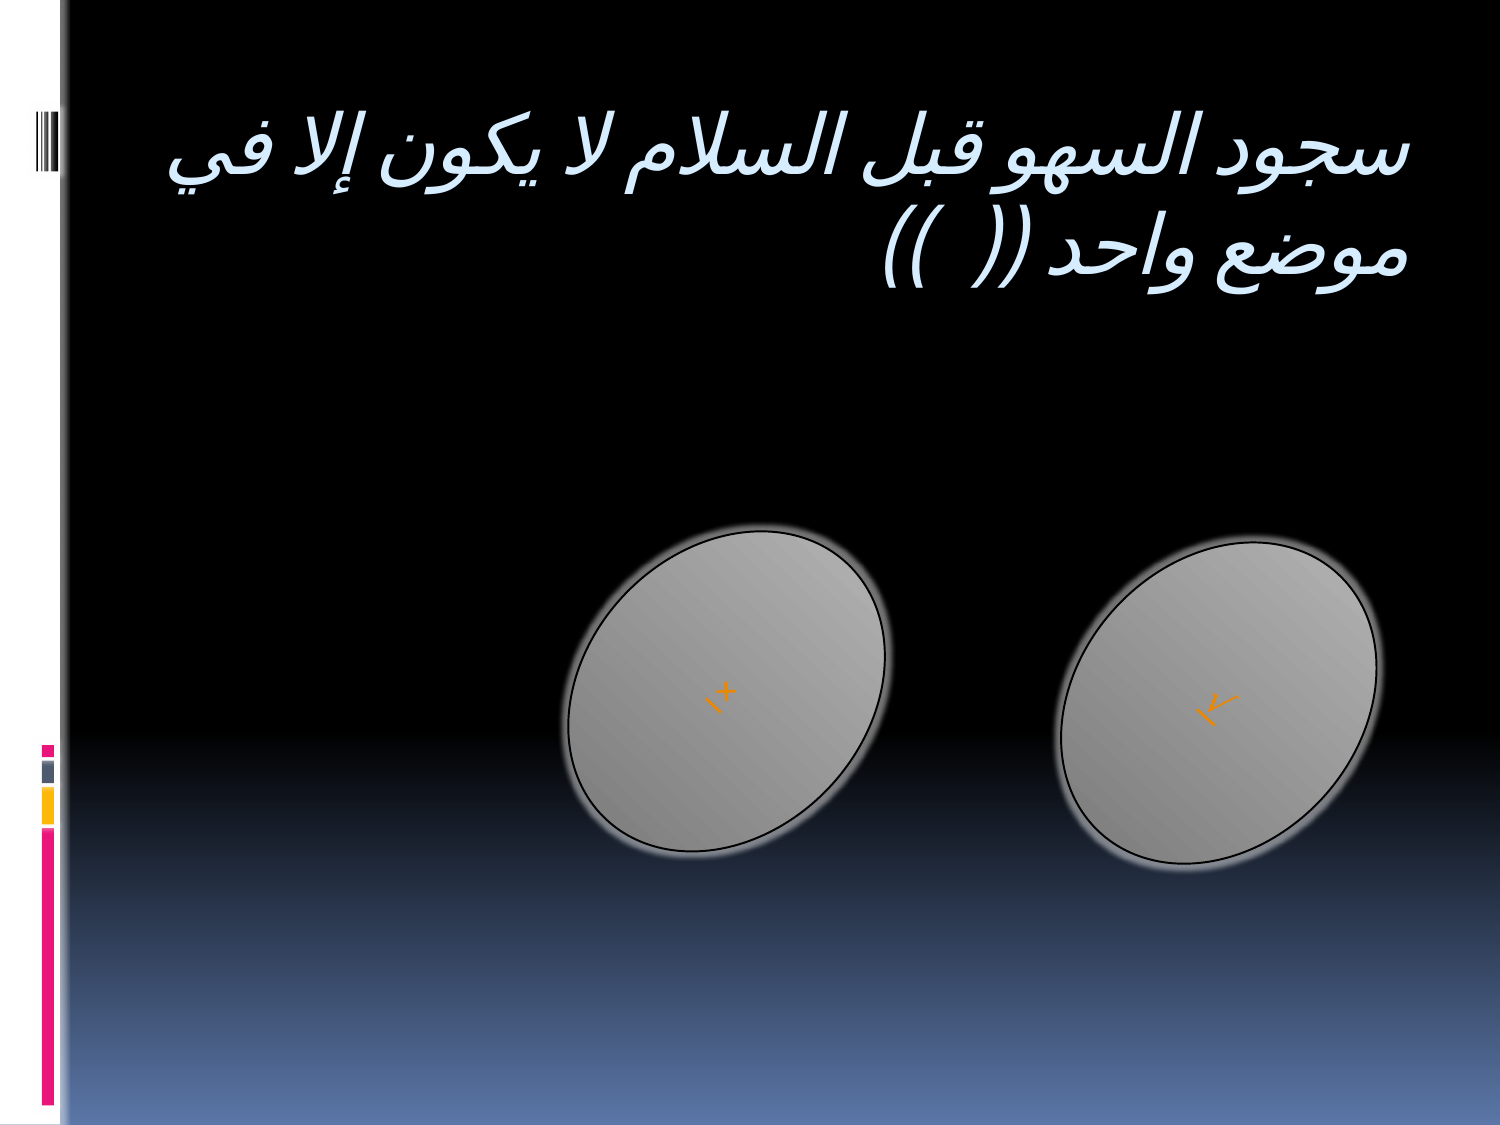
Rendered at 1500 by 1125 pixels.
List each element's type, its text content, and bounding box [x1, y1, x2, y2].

title سجود السهو قبل السلام لا يكون إلا في موضع واحد (( )) [150, 83, 1425, 234]
text_box × [567, 530, 886, 853]
text_box √ [1060, 541, 1378, 865]
